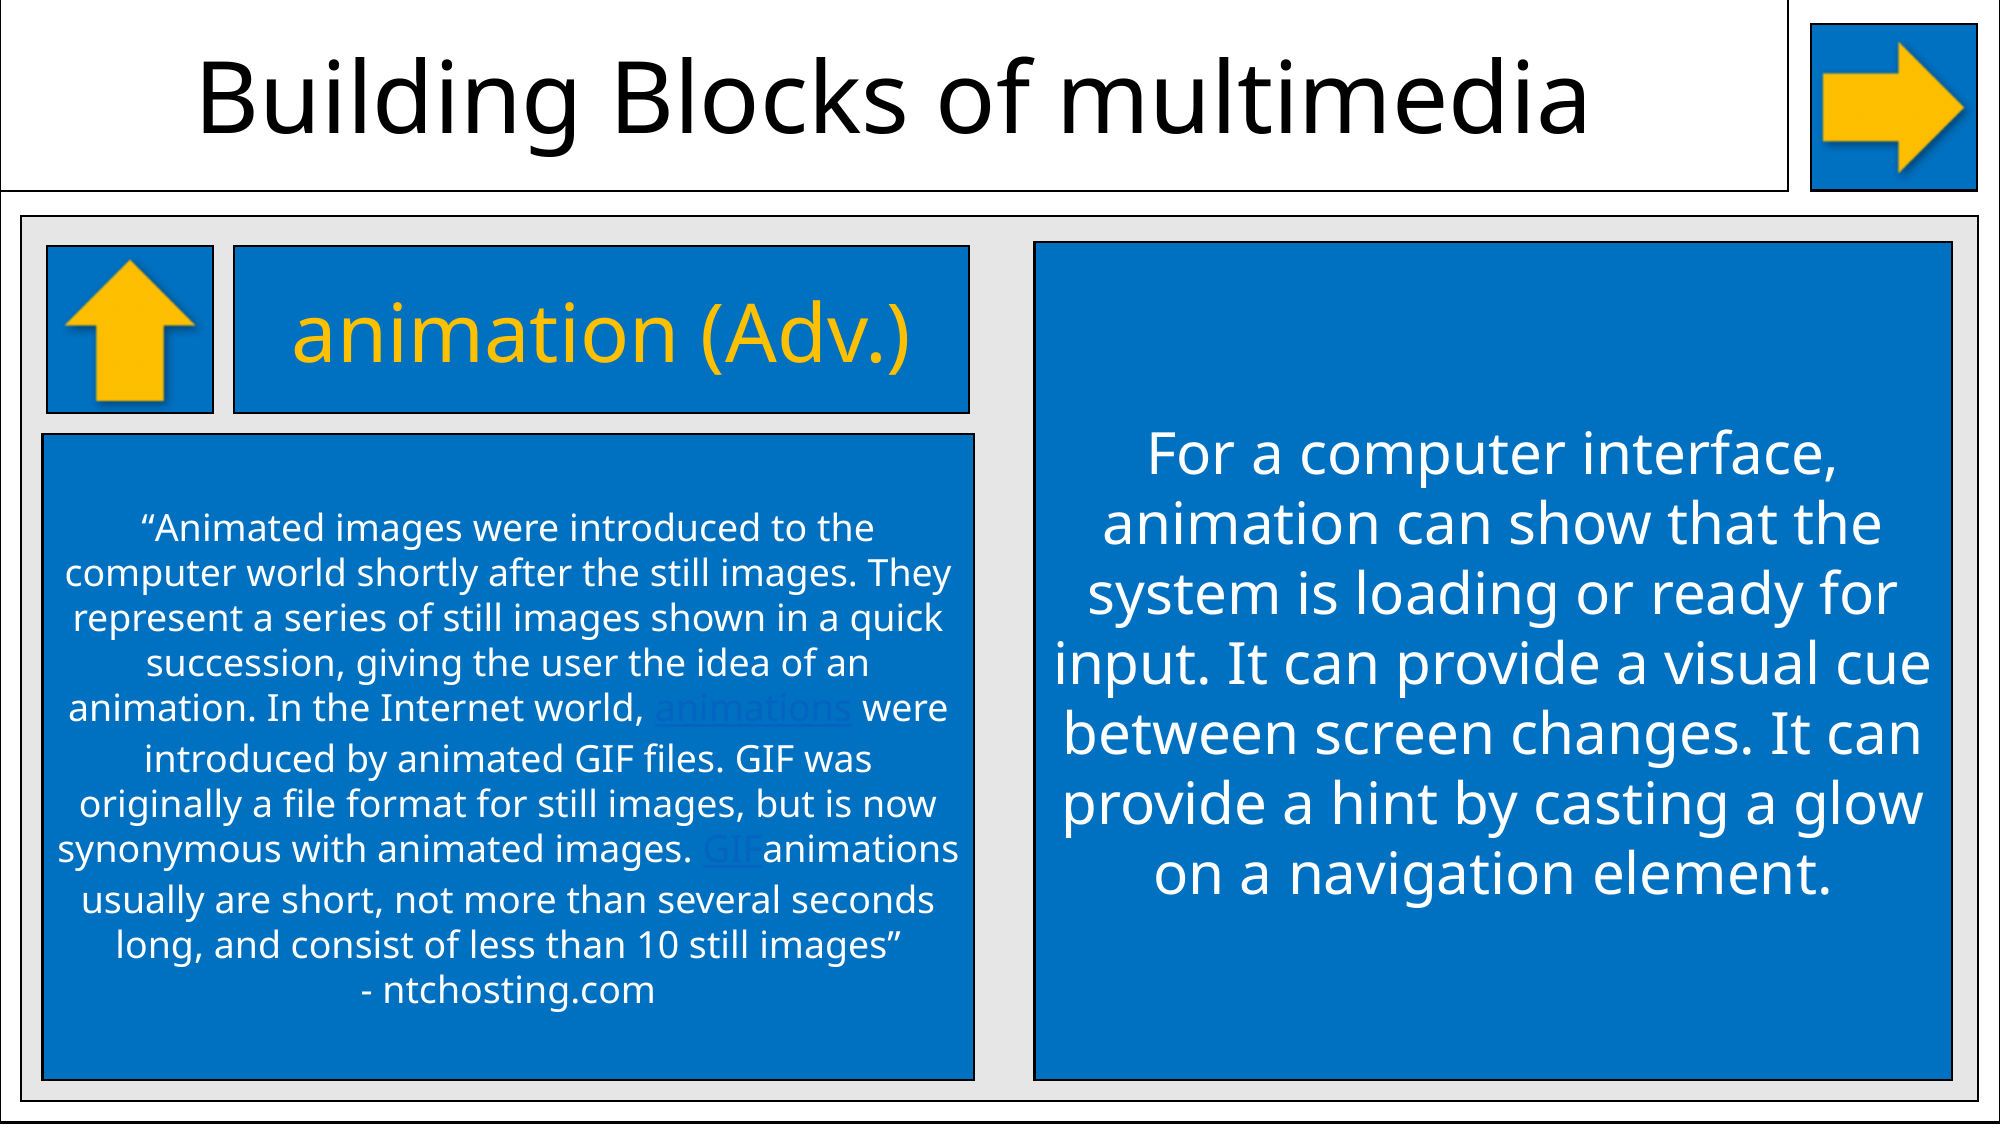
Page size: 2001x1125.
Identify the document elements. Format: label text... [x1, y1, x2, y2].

text_box [1810, 23, 1978, 192]
text_box [0, 0, 2000, 1124]
text_box For a computer interface, animation can show that the system is loading or ready for input. It can provide a visual cue between screen changes. It can provide a hint by casting a glow on a navigation element. [1033, 241, 1953, 1081]
text_box [20, 215, 1979, 1102]
text_box “Animated images were introduced to the computer world shortly after the still images. They represent a series of still images shown in a quick succession, giving the user the idea of an animation. In the Internet world, animations were introduced by animated GIF files. GIF was originally a file format for still images, but is now synonymous with animated images. GIFanimations usually are short, not more than several seconds long, and consist of less than 10 still images” - ntchosting.com [41, 433, 975, 1081]
text_box Building Blocks of multimedia [0, 0, 1789, 192]
text_box [1822, 40, 1963, 173]
text_box [46, 245, 214, 414]
text_box animation (Adv.) [233, 245, 970, 414]
text_box [65, 261, 195, 401]
